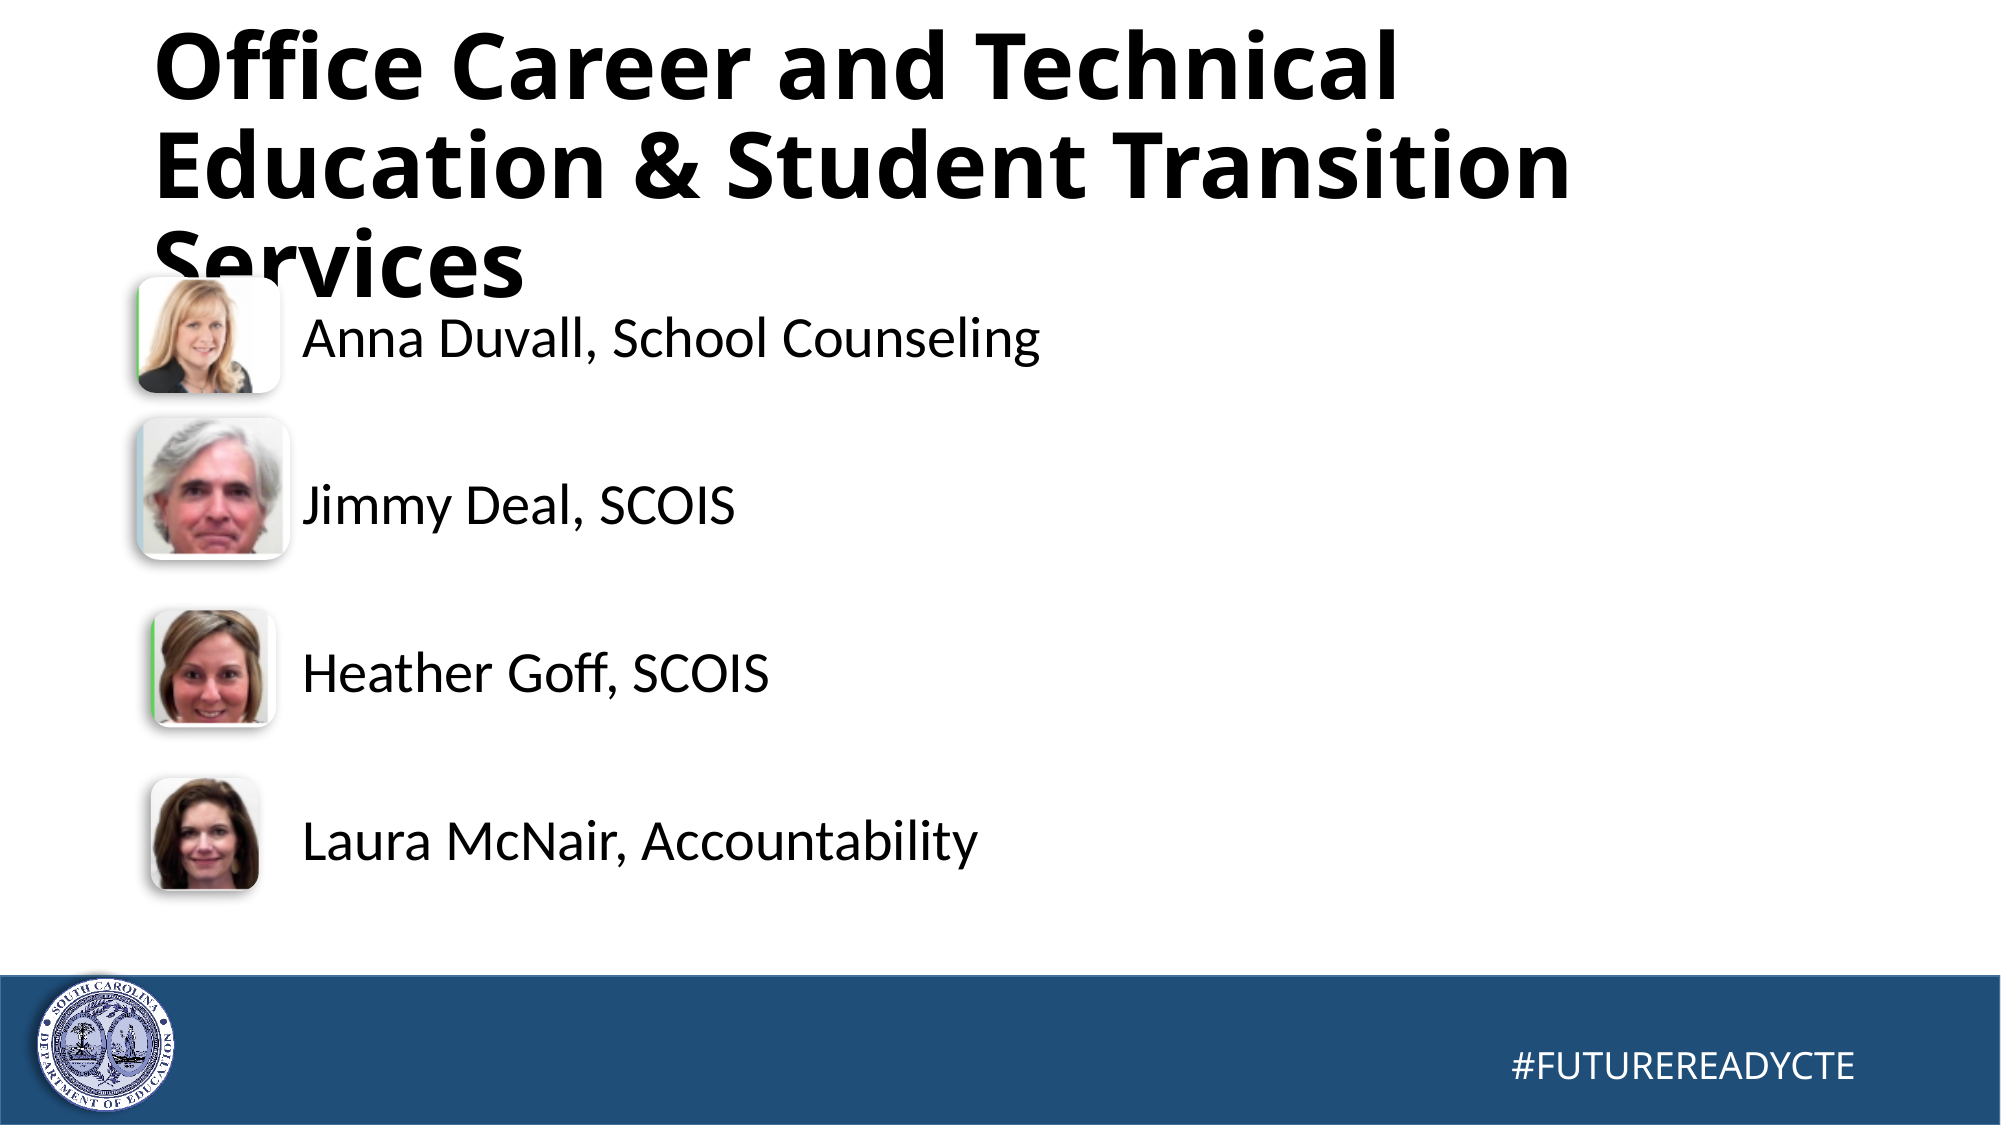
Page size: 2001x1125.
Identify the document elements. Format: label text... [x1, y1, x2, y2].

picture [150, 610, 276, 728]
picture [136, 277, 281, 393]
title Office Career and Technical Education & Student Transition Services [137, 59, 1863, 278]
list Anna Duvall, School Counseling Jimmy Deal, SCOIS Heather Goff, SCOIS Laura McNair, Accountability [137, 299, 1863, 1014]
picture [35, 976, 175, 1113]
picture [136, 417, 291, 560]
picture [150, 778, 259, 891]
